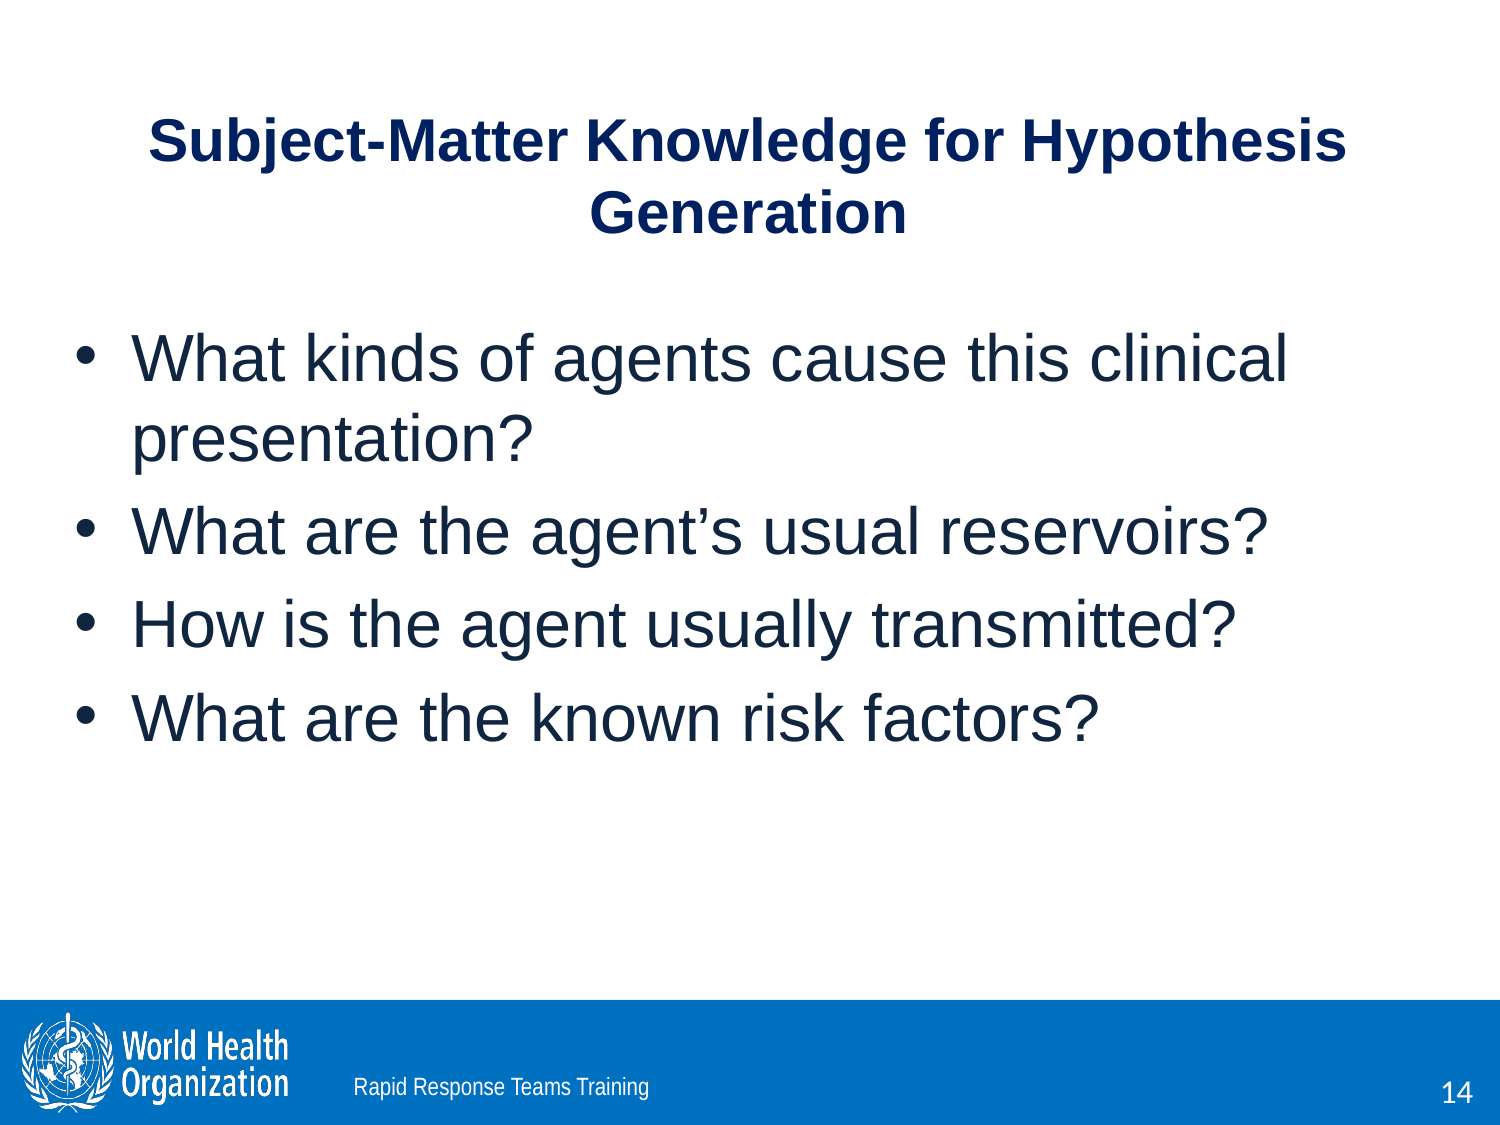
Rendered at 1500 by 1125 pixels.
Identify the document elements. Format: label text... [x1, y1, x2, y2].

picture [21, 1012, 288, 1113]
text_box What kinds of agents cause this clinical presentation? What are the agent’s usual reservoirs? How is the agent usually transmitted? What are the known risk factors? [60, 307, 1439, 1094]
text_box Subject-Matter Knowledge for Hypothesis Generation [16, 93, 1482, 256]
